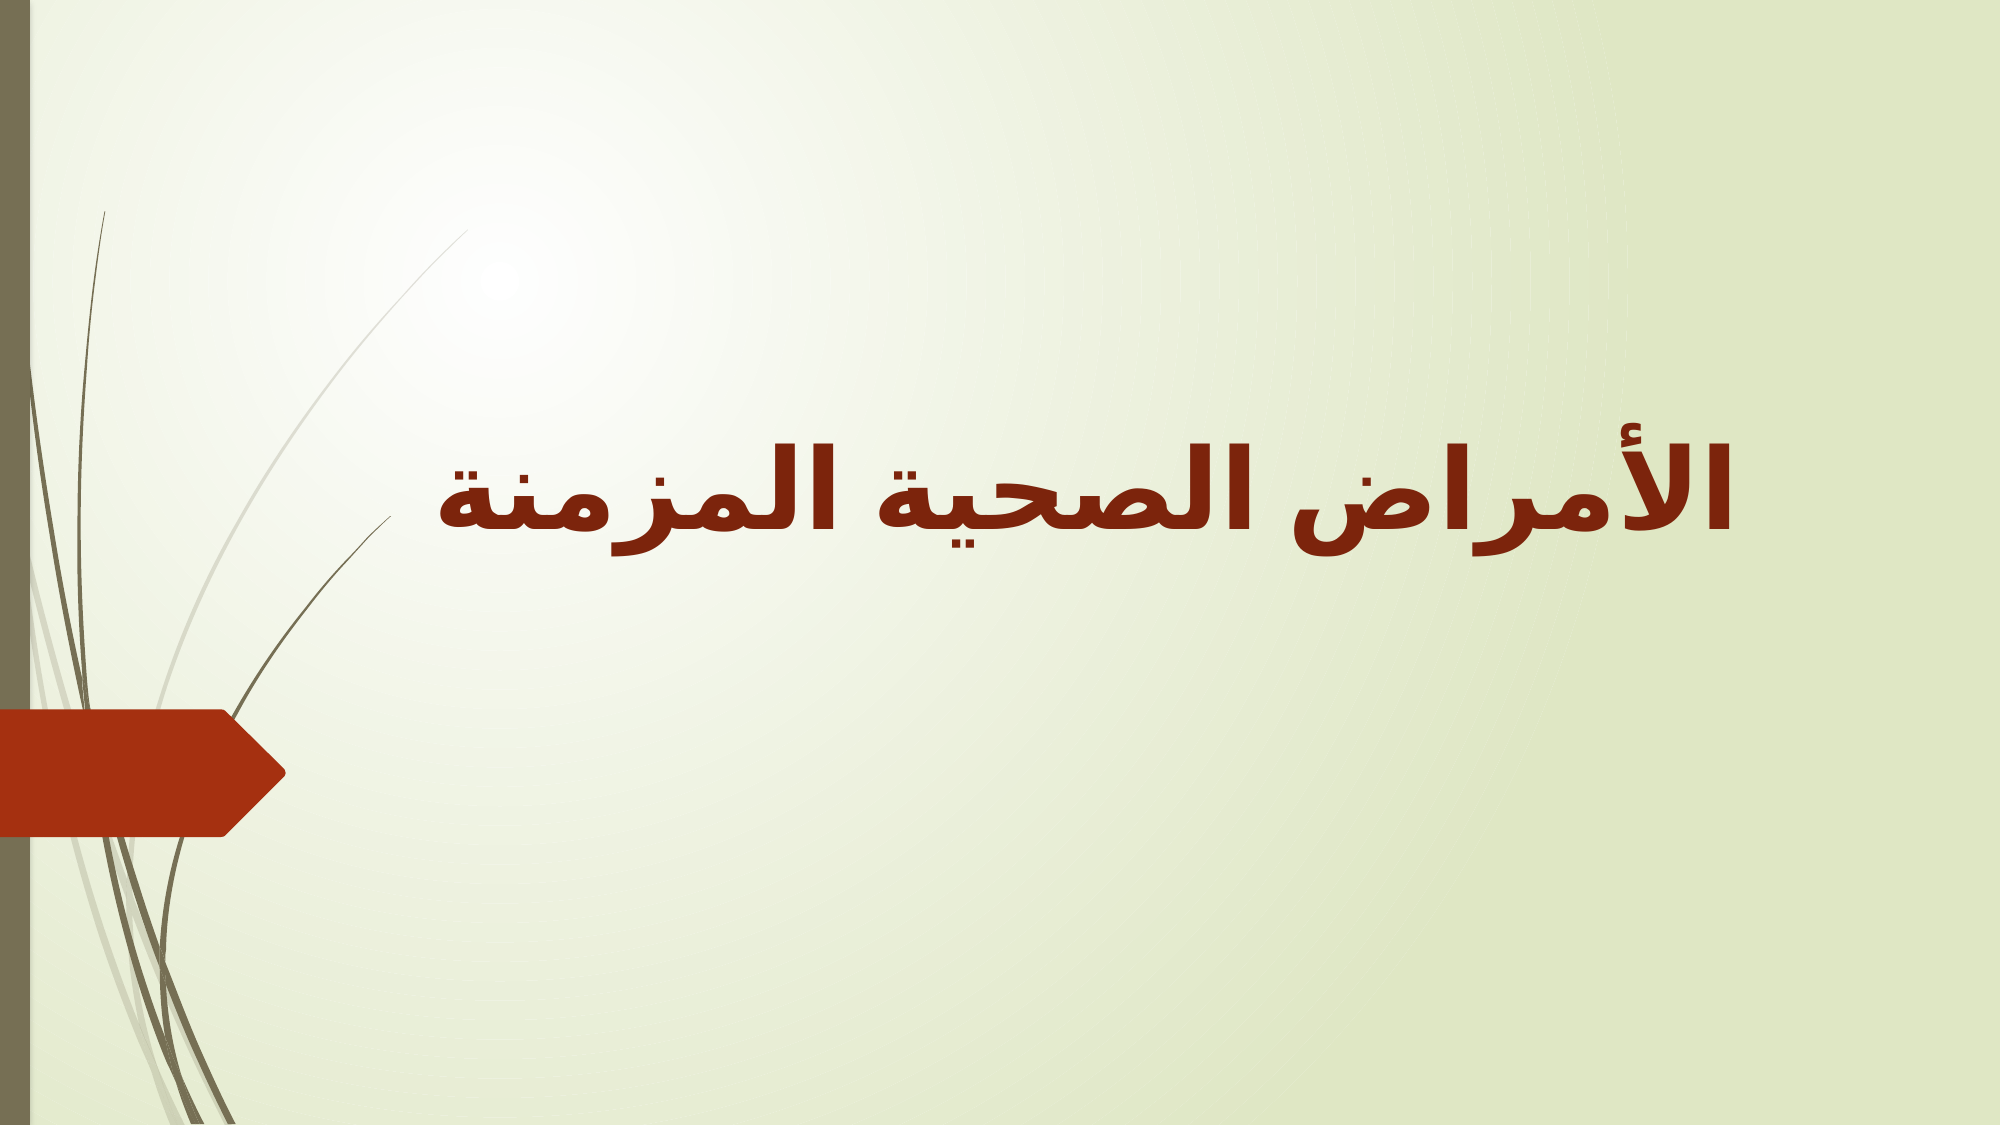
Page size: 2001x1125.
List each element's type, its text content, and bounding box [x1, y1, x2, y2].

title الأمراض الصحية المزمنة [340, 409, 1804, 781]
